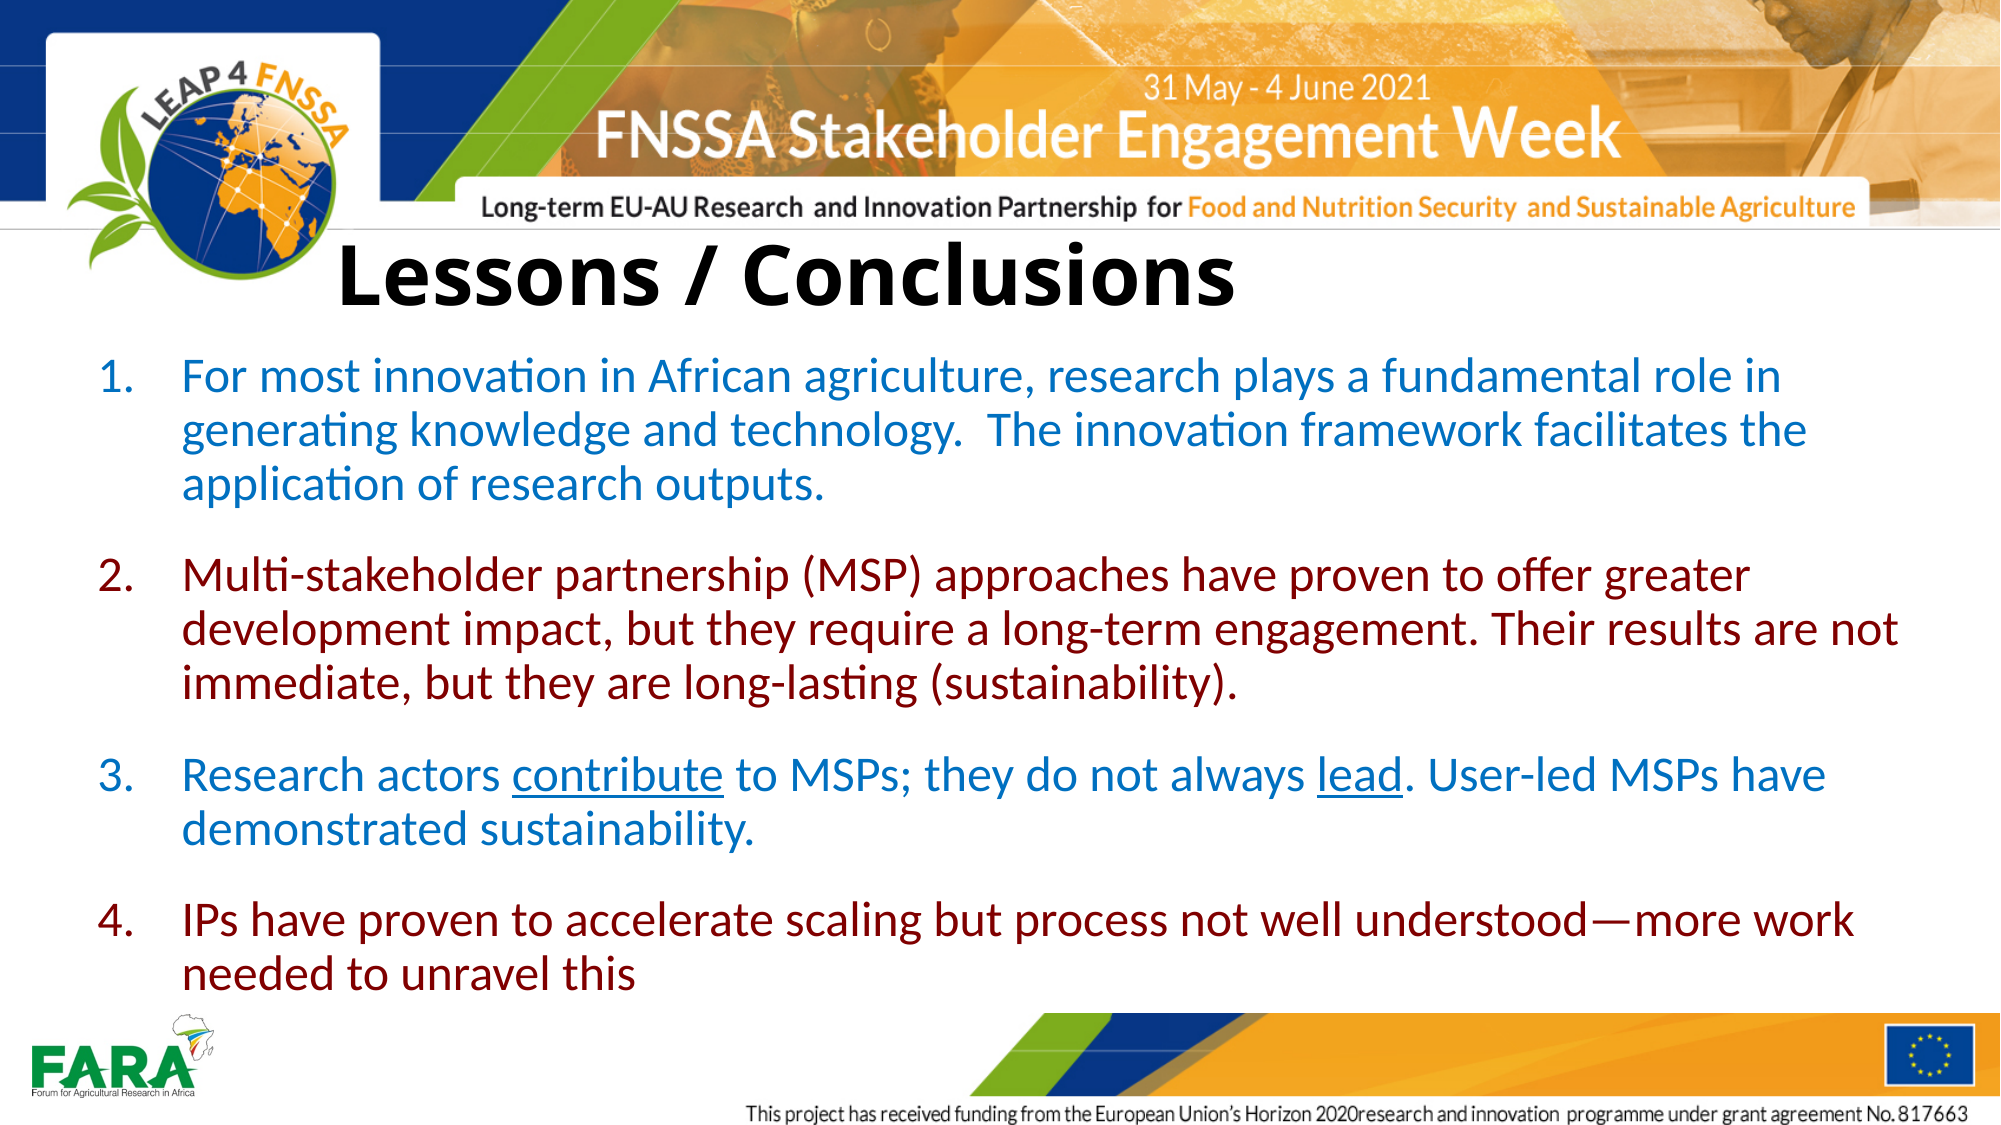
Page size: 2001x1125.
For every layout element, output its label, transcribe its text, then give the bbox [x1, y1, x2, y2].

picture [0, 0, 2000, 333]
list For most innovation in African agriculture, research plays a fundamental role in generating knowledge and technology. The innovation framework facilitates the application of research outputs. Multi-stakeholder partnership (MSP) approaches have proven to offer greater development impact, but they require a long-term engagement. Their results are not immediate, but they are long-lasting (sustainability). Research actors contribute to MSPs; they do not always lead. User-led MSPs have demonstrated sustainability. IPs have proven to accelerate scaling but process not well understood—more work needed to unravel this [82, 341, 1944, 1054]
picture [0, 1013, 2000, 1125]
title Lessons / Conclusions [320, 194, 2000, 364]
